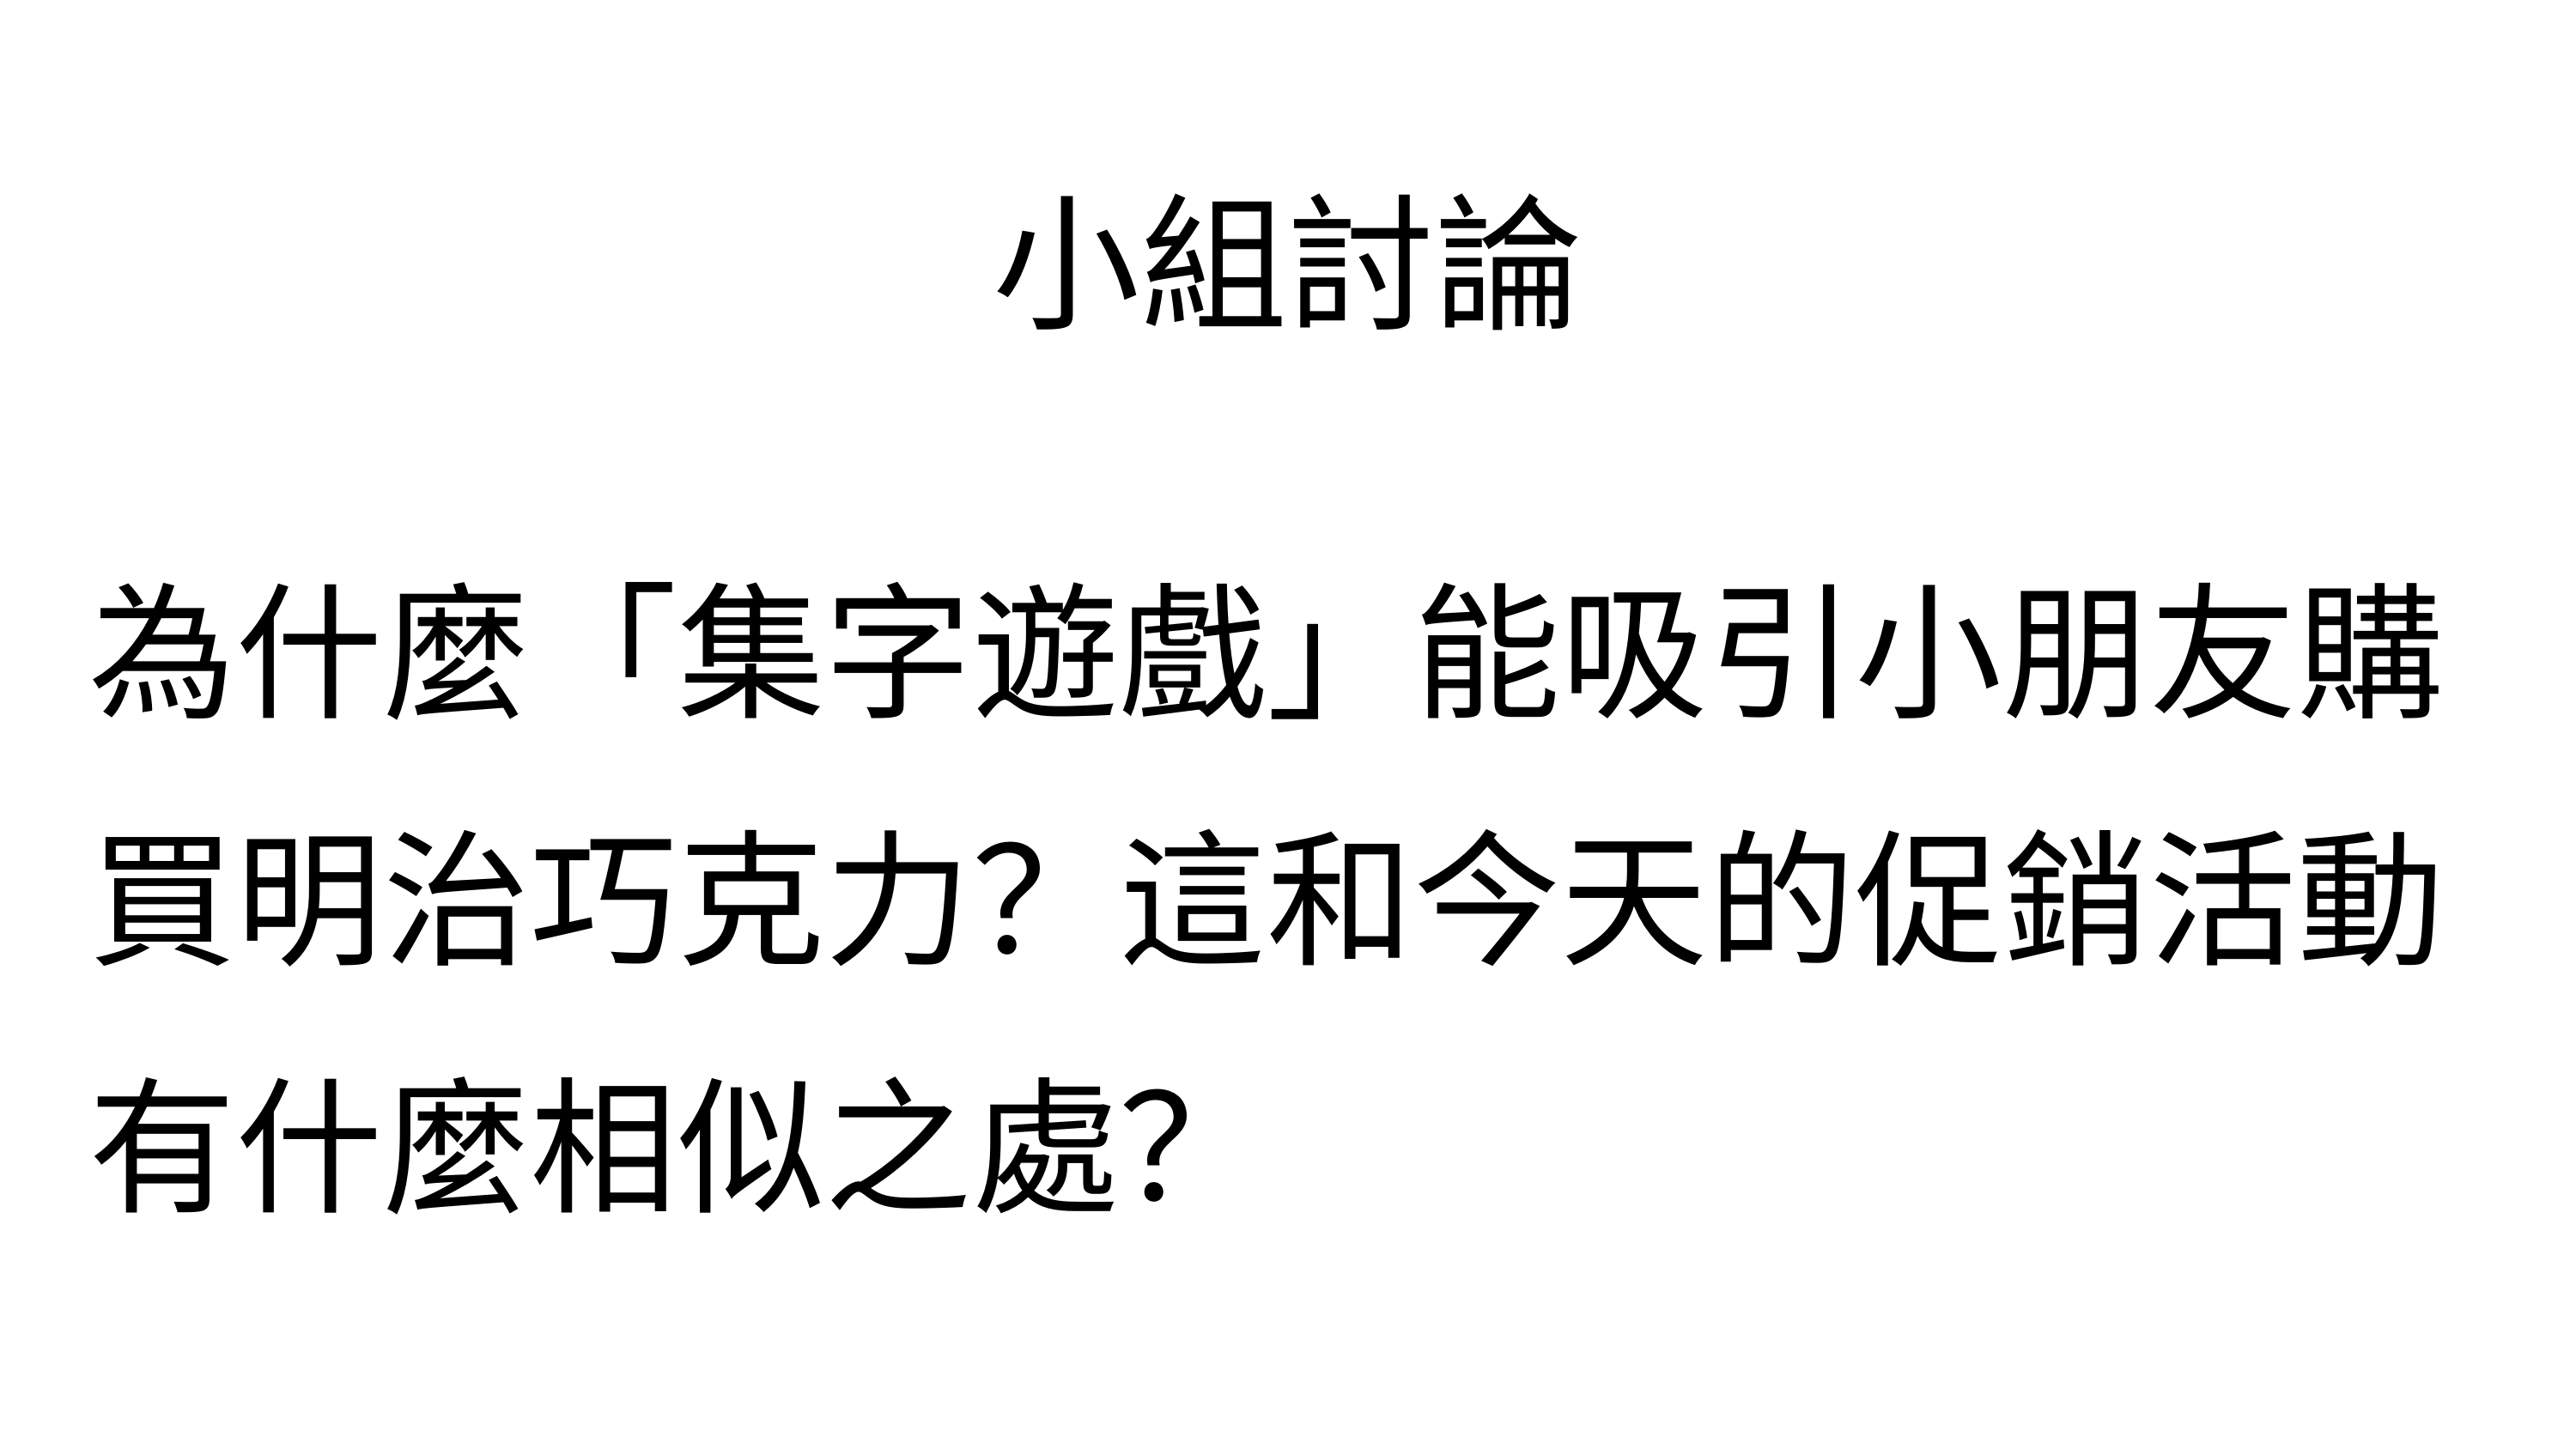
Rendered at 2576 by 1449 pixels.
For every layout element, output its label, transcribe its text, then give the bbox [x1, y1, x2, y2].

text_box 為什麼「集字遊戲」能吸引小朋友購買明治巧克力？這和今天的促銷活動有什麼相似之處？ [88, 489, 2488, 1449]
text_box 小組討論 [88, 100, 2488, 348]
